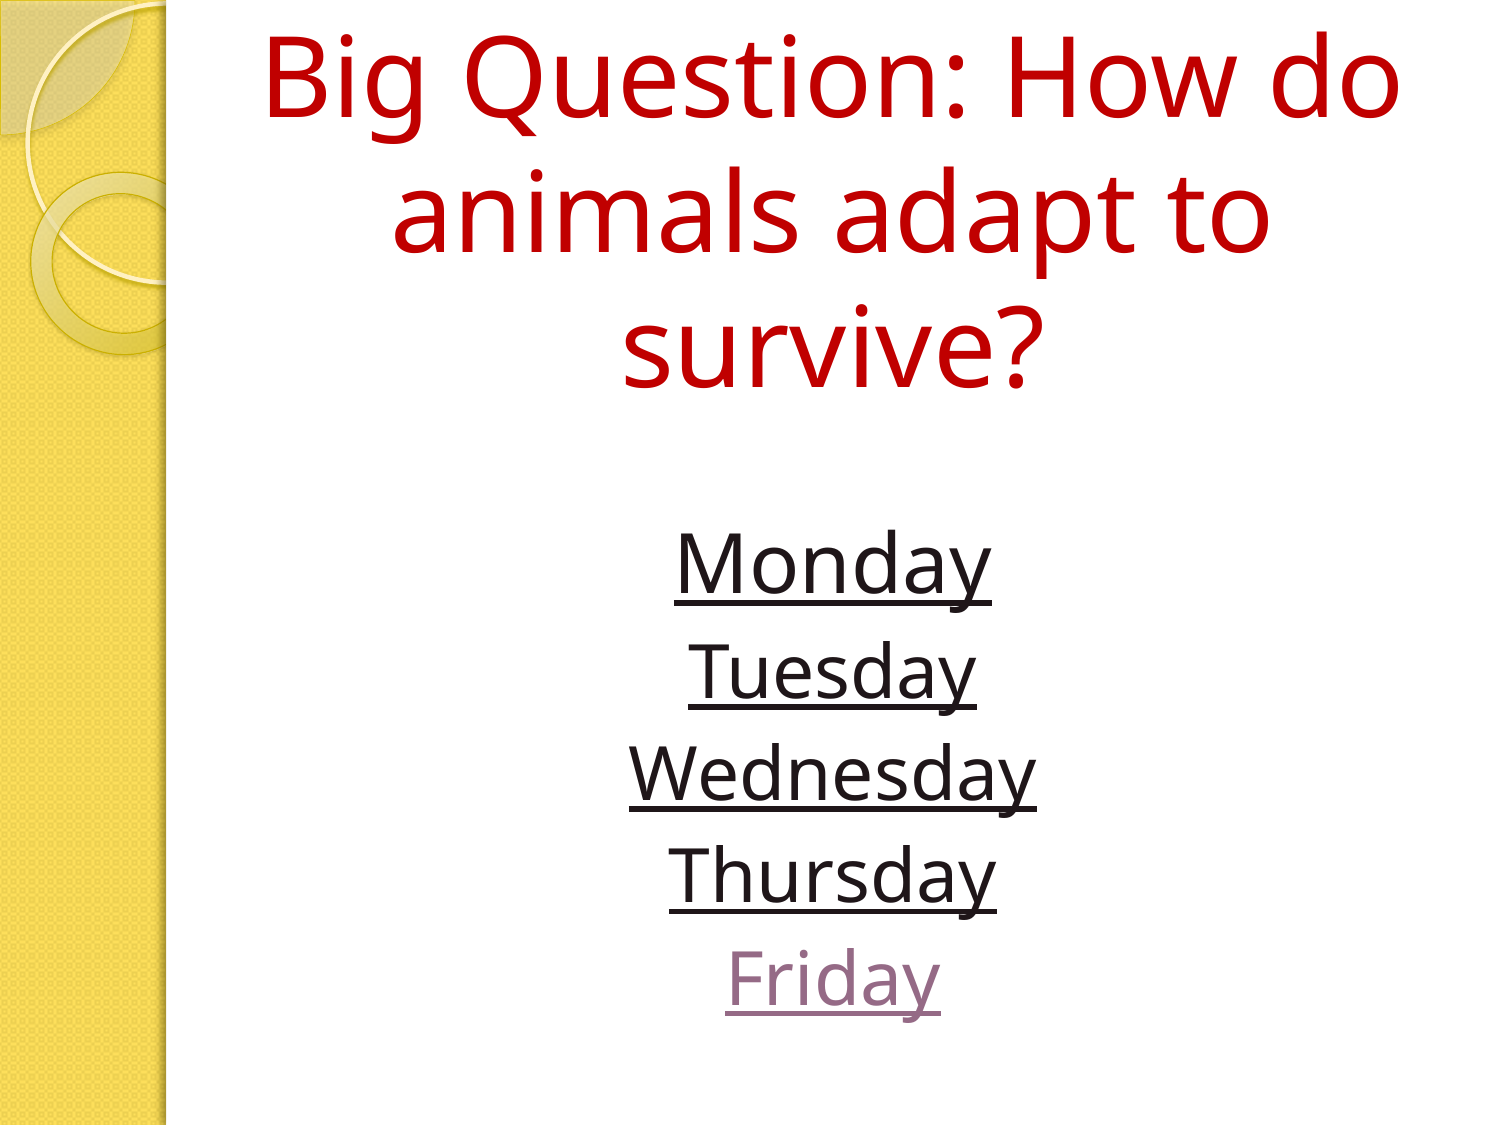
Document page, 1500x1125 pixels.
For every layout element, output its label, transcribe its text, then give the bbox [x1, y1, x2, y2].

title Big Question: How do animals adapt to survive? Monday Tuesday Wednesday Thursday Friday [200, 45, 1466, 1038]
